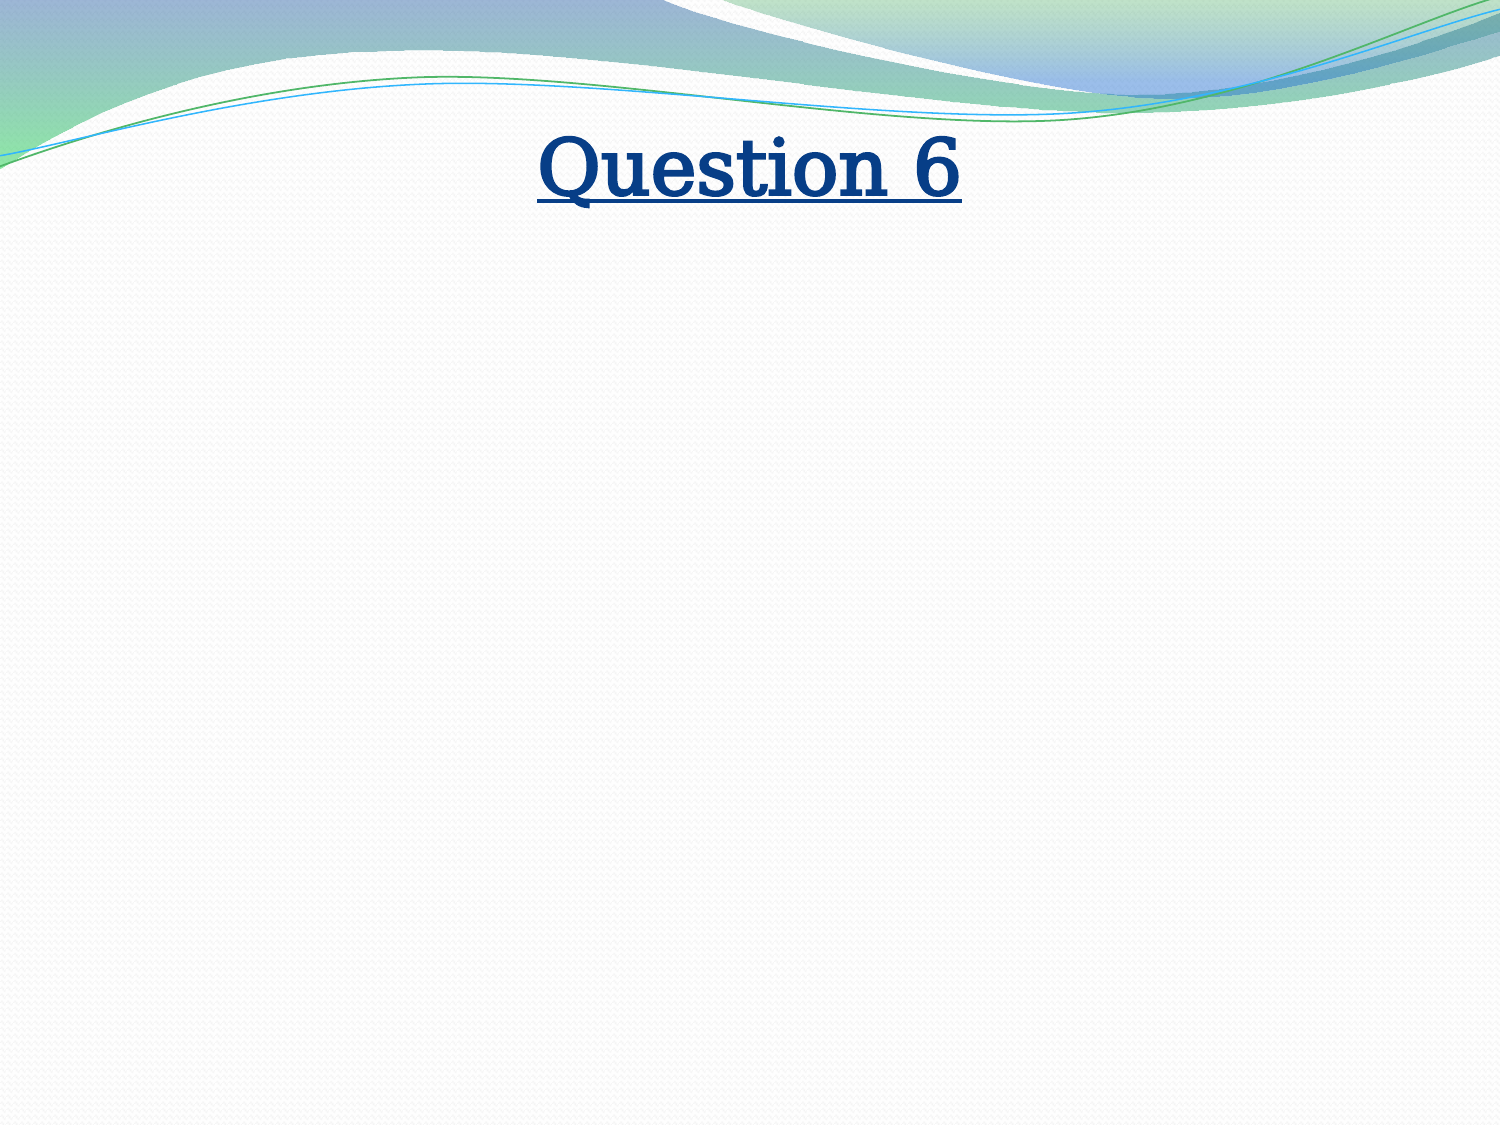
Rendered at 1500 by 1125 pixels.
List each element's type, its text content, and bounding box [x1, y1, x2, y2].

title Question 6 [75, 115, 1425, 303]
